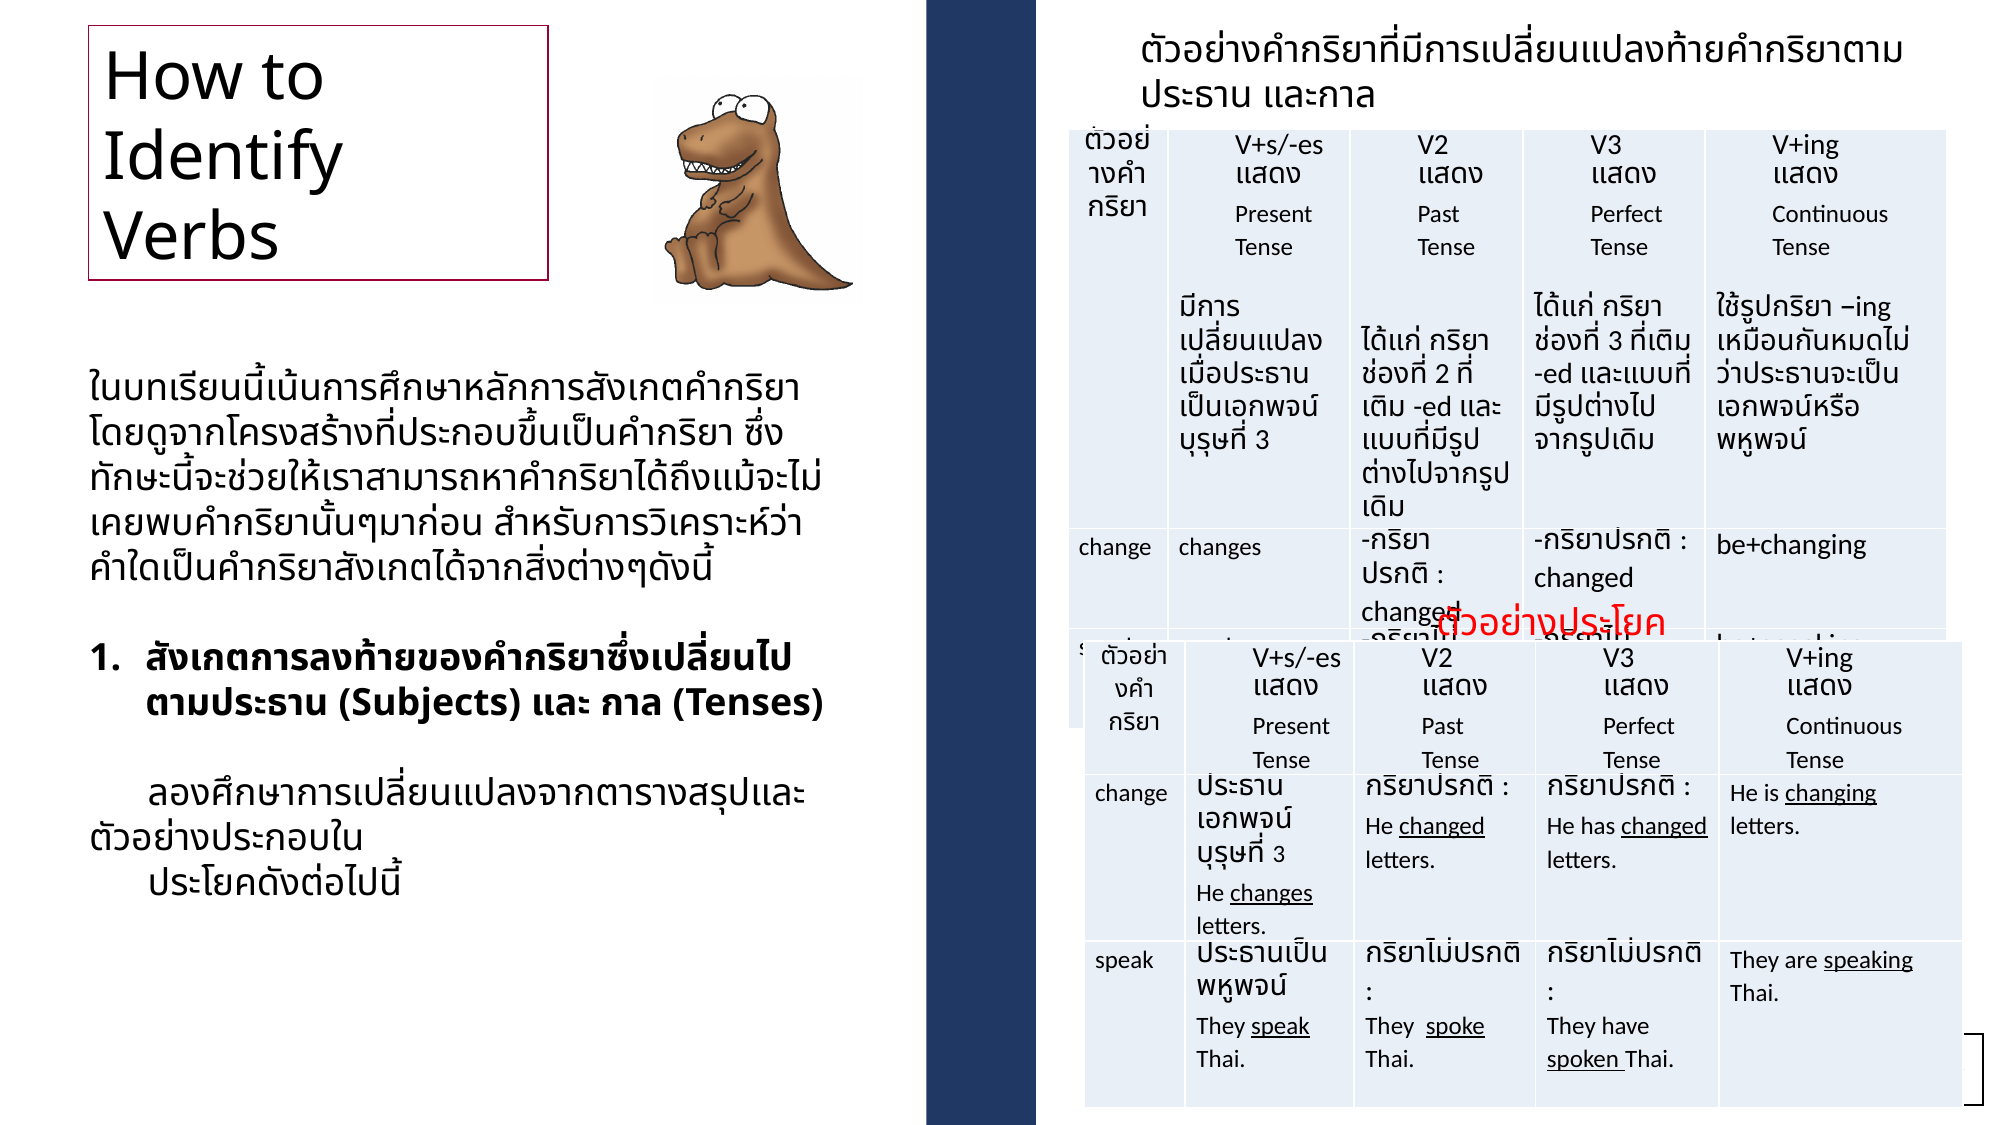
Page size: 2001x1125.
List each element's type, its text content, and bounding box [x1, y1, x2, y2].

table_cell -กริยาปรกติ : changed [1351, 529, 1522, 590]
table_header V+s/-es แสดง Present Tense มีการเปลี่ยนแปลงเมื่อประธานเป็นเอกพจน์ บุรุษที่ 3 [1169, 193, 1349, 528]
table_header V+ing แสดง Continuous Tense [1720, 642, 1962, 774]
text_box [1964, 1033, 1984, 1106]
table_cell กริยาไม่ปรกติ : They spoke Thai. [1355, 942, 1535, 1107]
table_cell speak [1069, 629, 1167, 728]
table_cell change [1069, 529, 1167, 628]
table_cell They are speaking Thai. [1720, 942, 1962, 1107]
table_cell change [1085, 775, 1184, 940]
table_cell กริยาไม่ปรกติ : They have spoken Thai. [1536, 942, 1718, 1107]
text_box [925, 0, 1037, 1125]
table_header V2 แสดง Past Tense ได้แก่ กริยาช่องที่ 2 ที่เติม -ed และแบบที่มีรูปต่างไปจากรูปเดิม [1351, 193, 1522, 528]
text_box ในบทเรียนนี้เน้นการศึกษาหลักการสังเกตคำกริยา โดยดูจากโครงสร้างที่ประกอบขึ้นเป็นคำกริยา ซึ่งทักษะนี้จะช่วยให้เราสามารถหาคำกริยาได้ถึงแม้จะไม่เคยพบคำกริยานั้นๆมาก่อน สำหรับการวิเคราะห์ว่าคำใดเป็นคำกริยาสังเกตได้จากสิ่งต่างๆดังนี้ สังเกตการลงท้ายของคำกริยาซึ่งเปลี่ยนไปตามประธาน (Subjects) และ กาล (Tenses) ลองศึกษาการเปลี่ยนแปลงจากตารางสรุปและตัวอย่างประกอบใน ประโยคดังต่อไปนี้ [74, 355, 855, 911]
table_cell ประธานเอกพจน์บุรุษที่ 3 He changes letters. [1186, 775, 1353, 940]
table_cell กริยาปรกติ : He changed letters. [1355, 775, 1535, 940]
table_header ตัวอย่างคำกริยา [1085, 642, 1184, 774]
table_header V+s/-es แสดง Present Tense [1186, 642, 1353, 774]
text_box How to Identify Verbs [88, 25, 548, 281]
table_header V2 แสดง Past Tense [1355, 651, 1535, 774]
table_cell speaks [1169, 629, 1346, 640]
table_cell speak [1085, 942, 1184, 1107]
table_cell -กริยาปรกติ : changed [1524, 529, 1704, 628]
text_box ตัวอย่างคำกริยาที่มีการเปลี่ยนแปลงท้ายคำกริยาตามประธาน และกาล [1125, 17, 1922, 193]
table_header V+ing แสดง Continuous Tense ใช้รูปกริยา –ing เหมือนกันหมดไม่ว่าประธานจะเป็น เอกพจน์หรือพหูพจน์ [1706, 130, 1946, 528]
table_header V3 แสดง Perfect Tense [1536, 642, 1718, 774]
table_cell กริยาปรกติ : He has changed letters. [1536, 775, 1718, 940]
table_cell ประธานเป็นพหูพจน์ They speak Thai. [1186, 942, 1353, 1107]
table_cell He is changing letters. [1720, 775, 1962, 940]
table_cell be+changing [1706, 529, 1946, 628]
table_header ตัวอย่างคำกริยา [1069, 130, 1167, 528]
picture [652, 75, 862, 306]
table_cell be+speaking [1706, 629, 1946, 640]
text_box ตัวอย่างประโยค [1346, 590, 1701, 651]
table_header V3 แสดง Perfect Tense ได้แก่ กริยาช่องที่ 3 ที่เติม -ed และแบบที่มีรูปต่างไปจากรูปเดิม [1524, 193, 1704, 528]
table_cell changes [1169, 529, 1349, 628]
